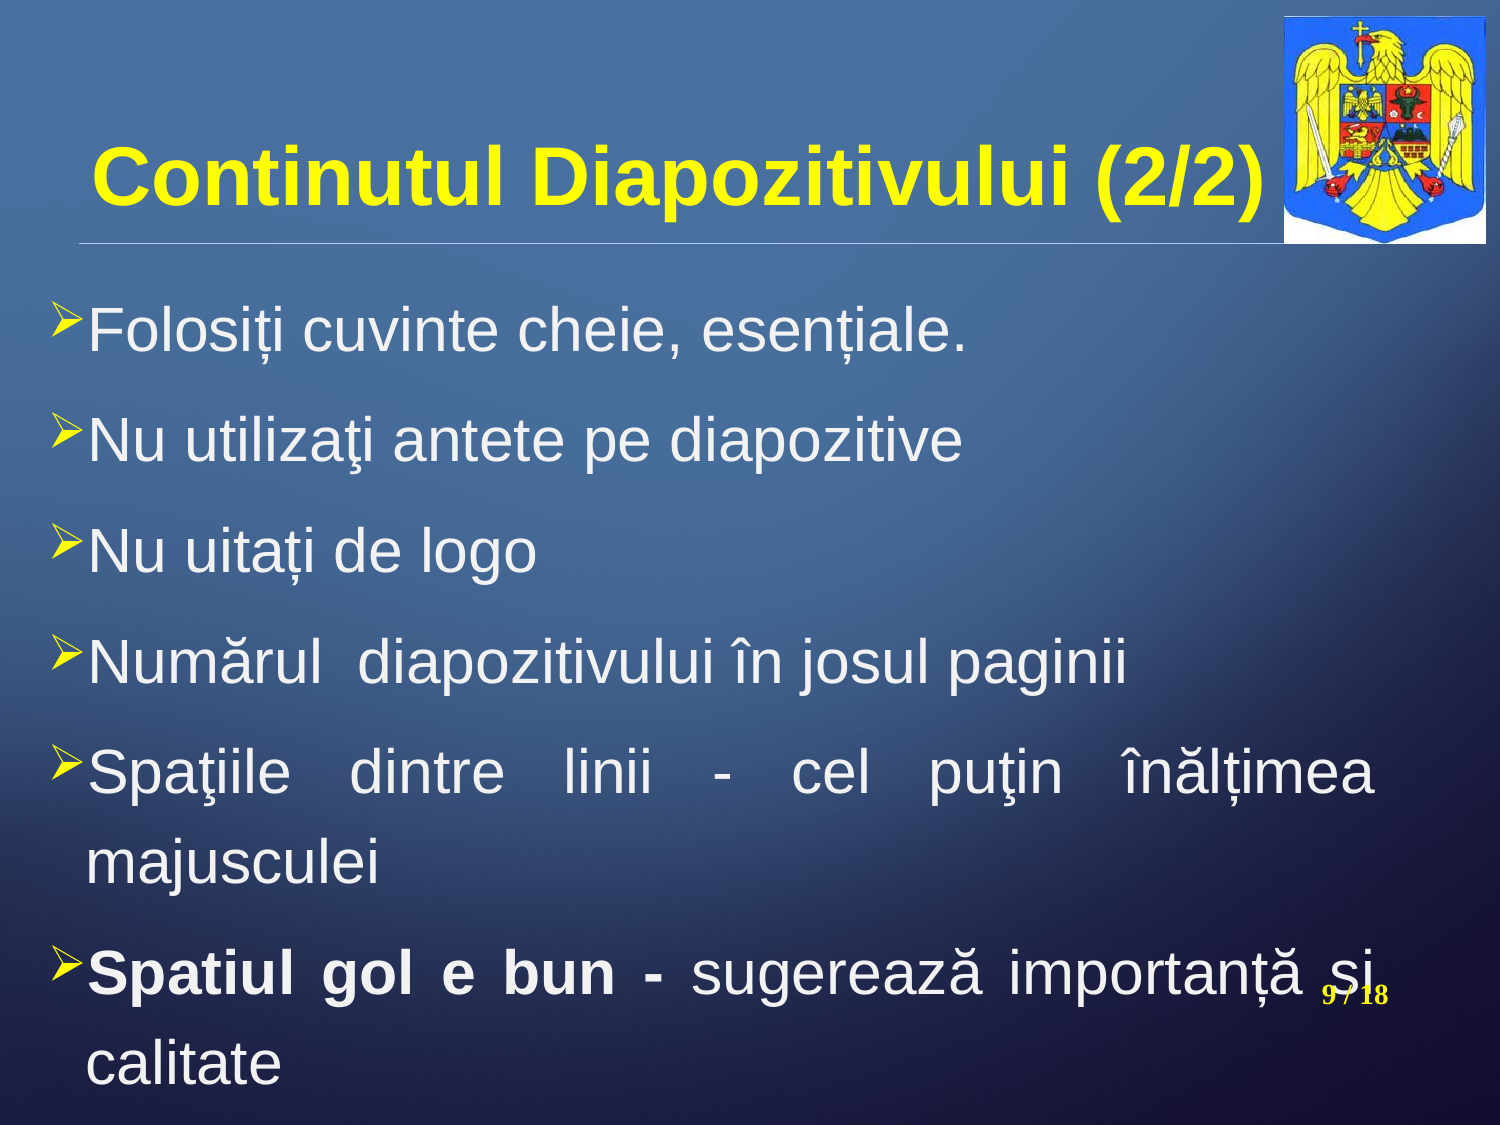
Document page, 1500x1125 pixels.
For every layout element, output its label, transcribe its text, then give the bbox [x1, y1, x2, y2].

picture [0, 0, 1500, 1125]
list Folosiți cuvinte cheie, esențiale. Nu utilizaţi antete pe diapozitive Nu uitați de logo Numărul diapozitivului în josul paginii Spaţiile dintre linii - cel puţin înălțimea majusculei Spatiul gol e bun - sugerează importanță si calitate [32, 266, 1391, 941]
slide_number 9 / 18 [1264, 965, 1447, 1025]
text_box Continutul Diapozitivului (2/2) [76, 78, 1471, 267]
